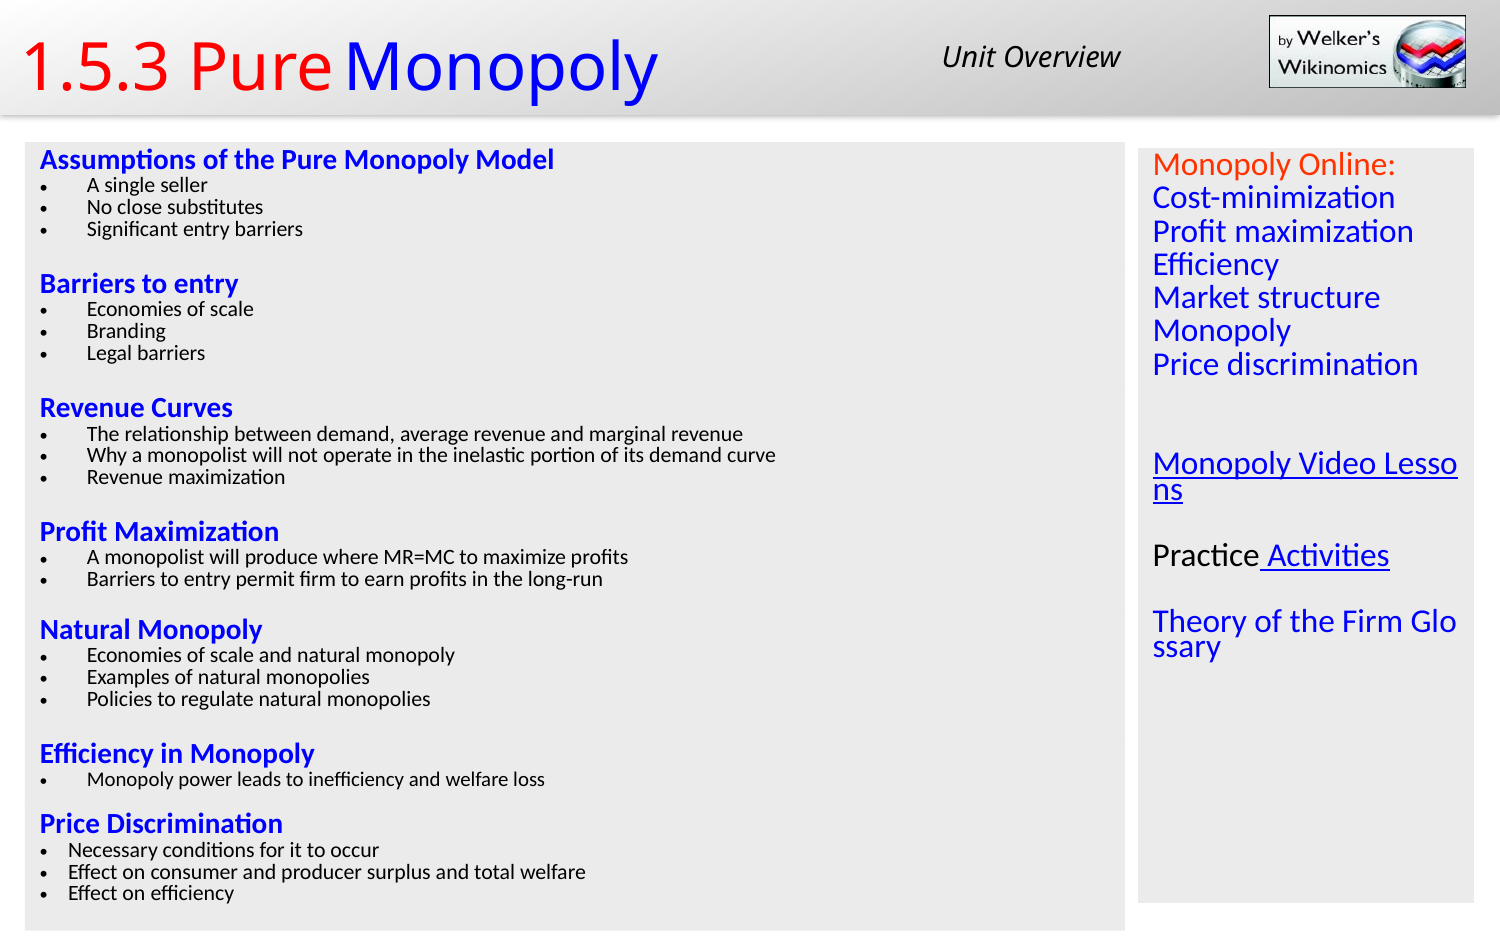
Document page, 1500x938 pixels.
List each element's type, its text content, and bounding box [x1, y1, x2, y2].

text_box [0, 0, 1500, 115]
table_header Assumptions of the Pure Monopoly Model A single seller No close substitutes Significant entry barriers [25, 142, 1125, 266]
table_cell Profit Maximization A monopolist will produce where MR=MC to maximize profits Barriers to entry permit firm to earn profits in the long-run [25, 514, 1125, 612]
table_cell Barriers to entry Economies of scale Branding Legal barriers [25, 266, 1125, 390]
table_cell Efficiency in Monopoly Monopoly power leads to inefficiency and welfare loss [25, 736, 1125, 807]
table_cell Price Discrimination Necessary conditions for it to occur Effect on consumer and producer surplus and total welfare Effect on efficiency [25, 807, 1125, 931]
table_cell Natural Monopoly Economies of scale and natural monopoly Examples of natural monopolies Policies to regulate natural monopolies [25, 612, 1125, 736]
table_header Monopoly Online: Cost-minimization Profit maximization Efficiency Market structure Monopoly Price discrimination Monopoly Video Lessons Practice Activities Theory of the Firm Glossary [1138, 148, 1474, 903]
table_cell Revenue Curves The relationship between demand, average revenue and marginal revenue Why a monopolist will not operate in the inelastic portion of its demand curve Revenue maximization [25, 390, 1125, 514]
